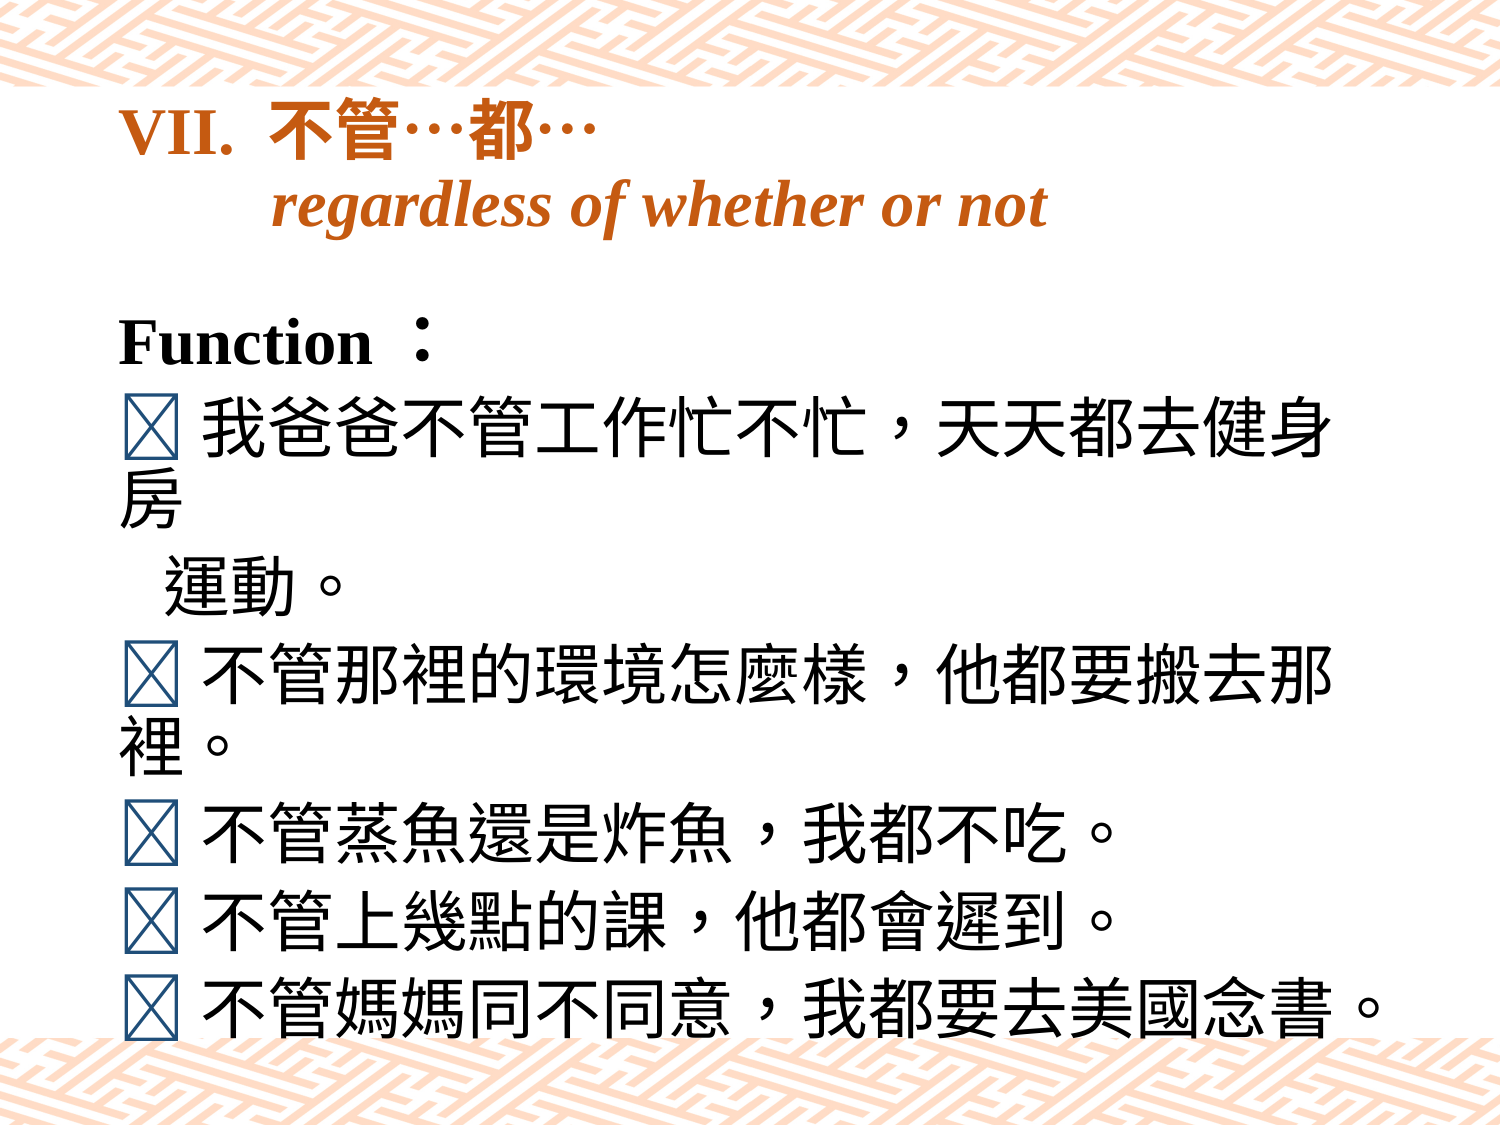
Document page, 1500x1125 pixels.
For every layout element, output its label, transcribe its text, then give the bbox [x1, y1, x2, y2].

picture [0, 0, 1500, 1125]
list Function： 我爸爸不管工作忙不忙，天天都去健身房 運動。 不管那裡的環境怎麼樣，他都要搬去那裡。 不管蒸魚還是炸魚，我都不吃。 不管上幾點的課，他都會遲到。 不管媽媽同不同意，我都要去美國念書。 [103, 299, 1397, 1014]
title VII. 不管…都… regardless of whether or not [103, 59, 1397, 278]
